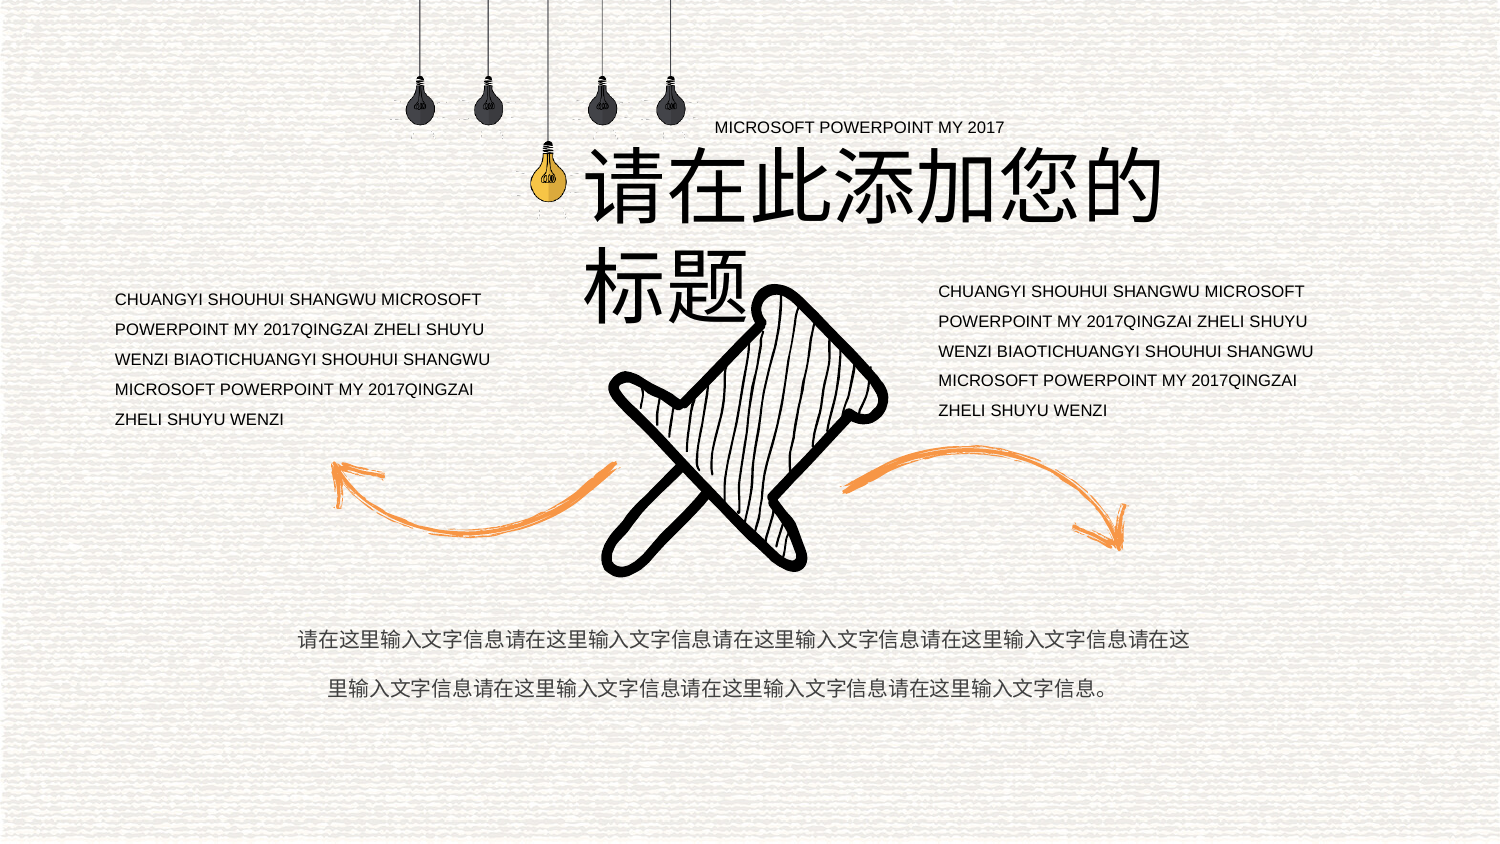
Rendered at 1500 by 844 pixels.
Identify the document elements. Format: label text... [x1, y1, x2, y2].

text_box 请在这里输入文字信息请在这里输入文字信息请在这里输入文字信息请在这里输入文字信息请在这里输入文字信息请在这里输入文字信息请在这里输入文字信息请在这里输入文字信息。 [242, 593, 1207, 759]
text_box [893, 445, 1130, 552]
picture [0, 0, 1500, 844]
text_box CHUANGYI SHOUHUI SHANGWU MICROSOFT POWERPOINT MY 2017QINGZAI ZHELI SHUYU WENZI BIAOTICHUANGYI SHOUHUI SHANGWU MICROSOFT POWERPOINT MY 2017QINGZAI ZHELI SHUYU WENZI [923, 263, 1349, 428]
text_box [601, 283, 889, 578]
text_box [331, 461, 596, 539]
text_box 请在此添加您的标题 [567, 126, 1211, 342]
text_box MICROSOFT POWERPOINT MY 2017 [701, 109, 1021, 144]
text_box CHUANGYI SHOUHUI SHANGWU MICROSOFT POWERPOINT MY 2017QINGZAI ZHELI SHUYU WENZI BIAOTICHUANGYI SHOUHUI SHANGWU MICROSOFT POWERPOINT MY 2017QINGZAI ZHELI SHUYU WENZI [100, 271, 526, 437]
